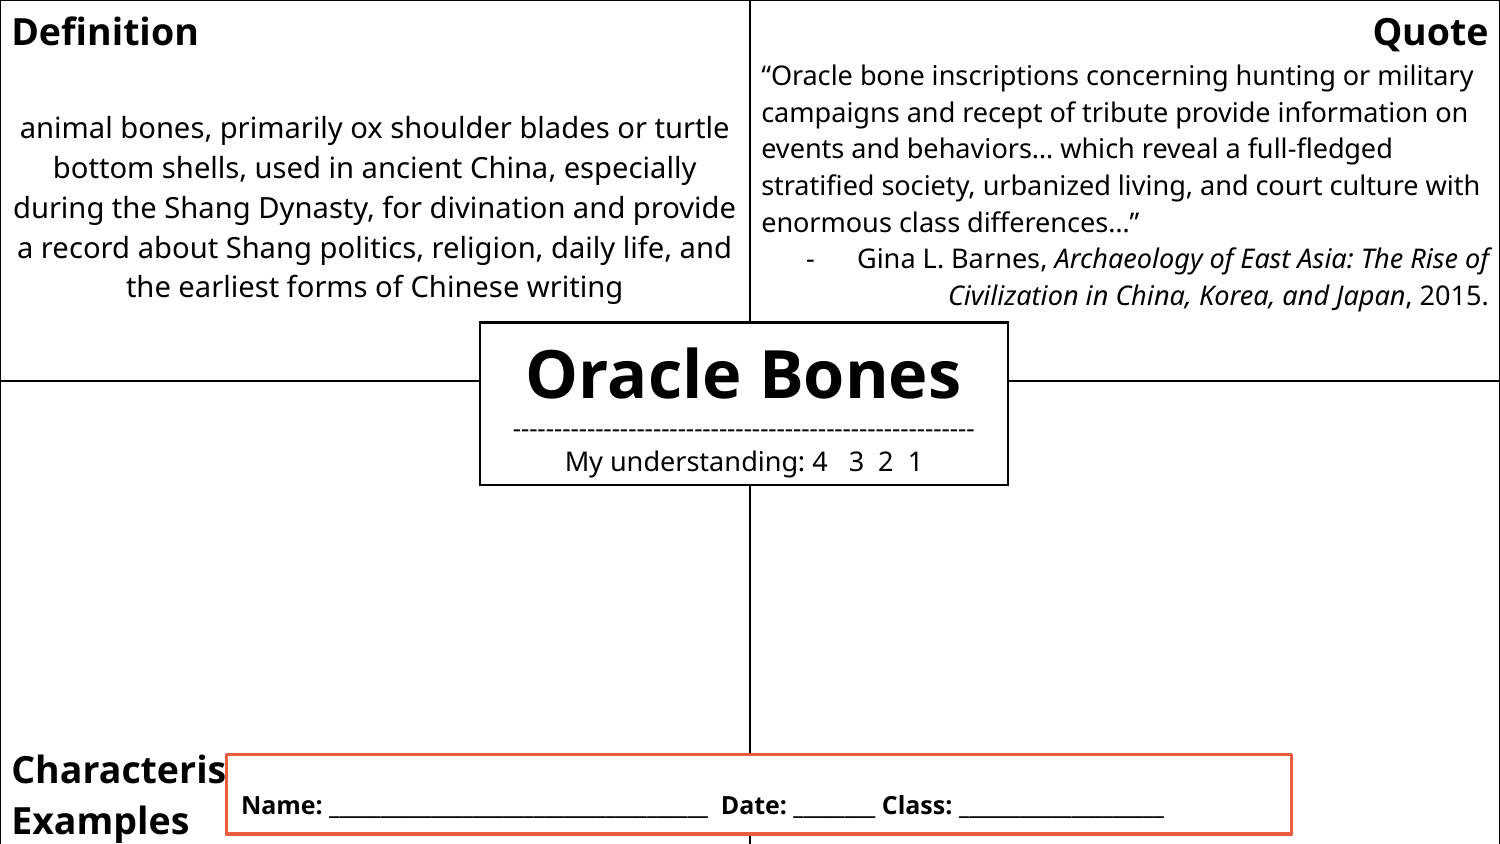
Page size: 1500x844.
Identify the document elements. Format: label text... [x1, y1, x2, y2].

table_header Quote “Oracle bone inscriptions concerning hunting or military campaigns and recept of tribute provide information on events and behaviors… which reveal a full-fledged stratified society, urbanized living, and court culture with enormous class differences…” Gina L. Barnes, Archaeology of East Asia: The Rise of Civilization in China, Korea, and Japan, 2015. [751, 1, 1499, 380]
table_cell Question [751, 382, 1499, 844]
text_box Name: _____________________________________ Date: ________ Class: ____________________ [226, 754, 1292, 834]
table_cell Characteristics/ Examples [1, 382, 749, 844]
text_box Oracle Bones -------------------------------------------------------- My understanding: 4 3 2 1 [480, 322, 1008, 486]
table_header Definition animal bones, primarily ox shoulder blades or turtle bottom shells, used in ancient China, especially during the Shang Dynasty, for divination and provide a record about Shang politics, religion, daily life, and the earliest forms of Chinese writing [1, 1, 749, 380]
